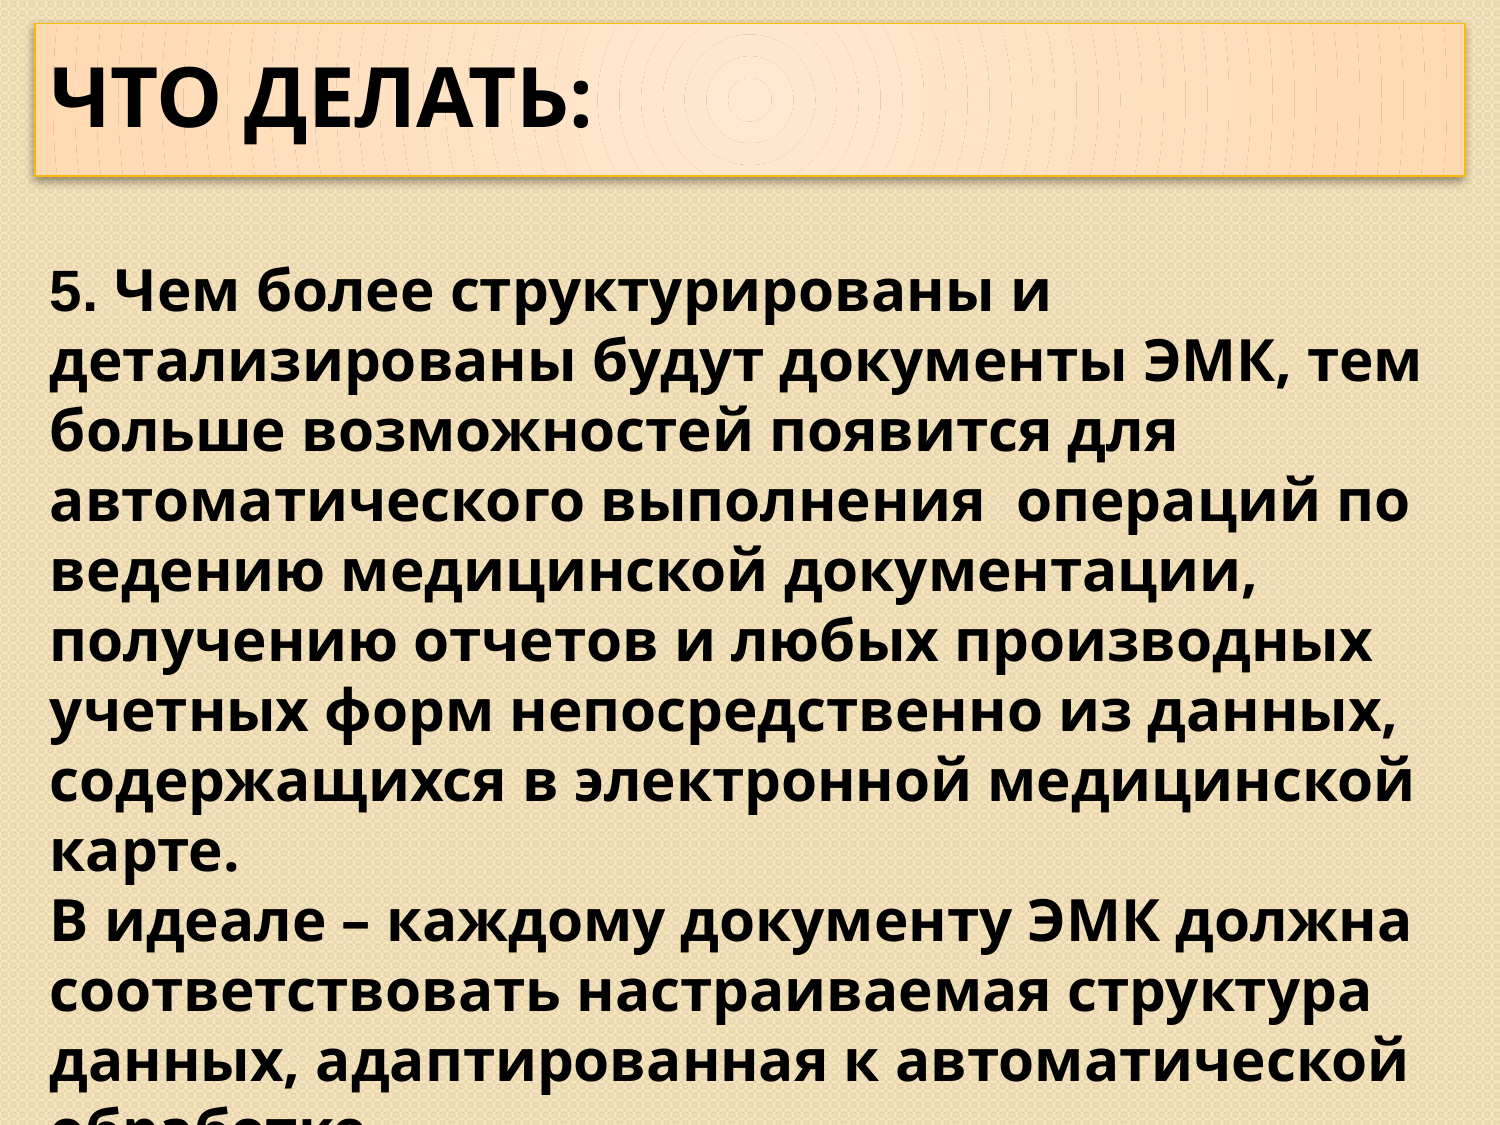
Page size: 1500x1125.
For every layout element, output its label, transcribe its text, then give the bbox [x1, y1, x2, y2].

text_box 5. Чем более структурированы и детализированы будут документы ЭМК, тем больше возможностей появится для автоматического выполнения операций по ведению медицинской документации, получению отчетов и любых производных учетных форм непосредственно из данных, содержащихся в электронной медицинской карте. В идеале – каждому документу ЭМК должна соответствовать настраиваемая структура данных, адаптированная к автоматической обработке. [35, 246, 1465, 1125]
title ЧТО ДЕЛАТЬ: [34, 23, 1466, 177]
